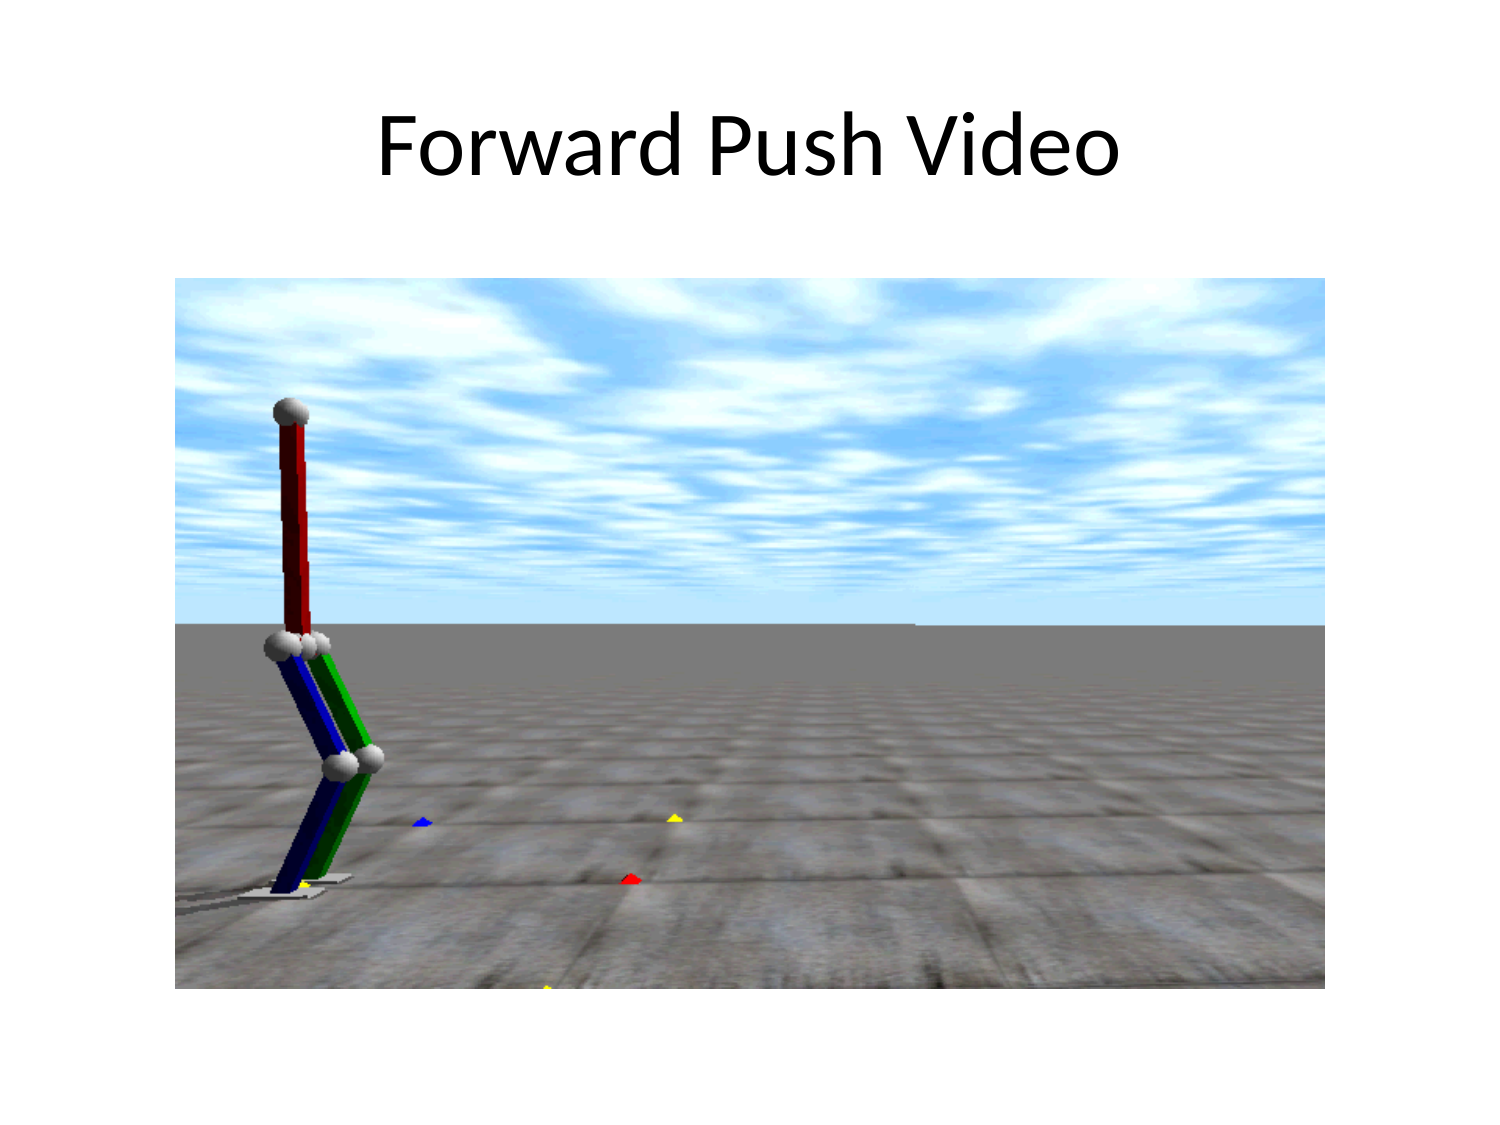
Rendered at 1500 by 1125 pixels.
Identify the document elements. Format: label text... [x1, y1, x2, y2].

title Forward Push Video [75, 45, 1425, 233]
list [174, 277, 1326, 991]
